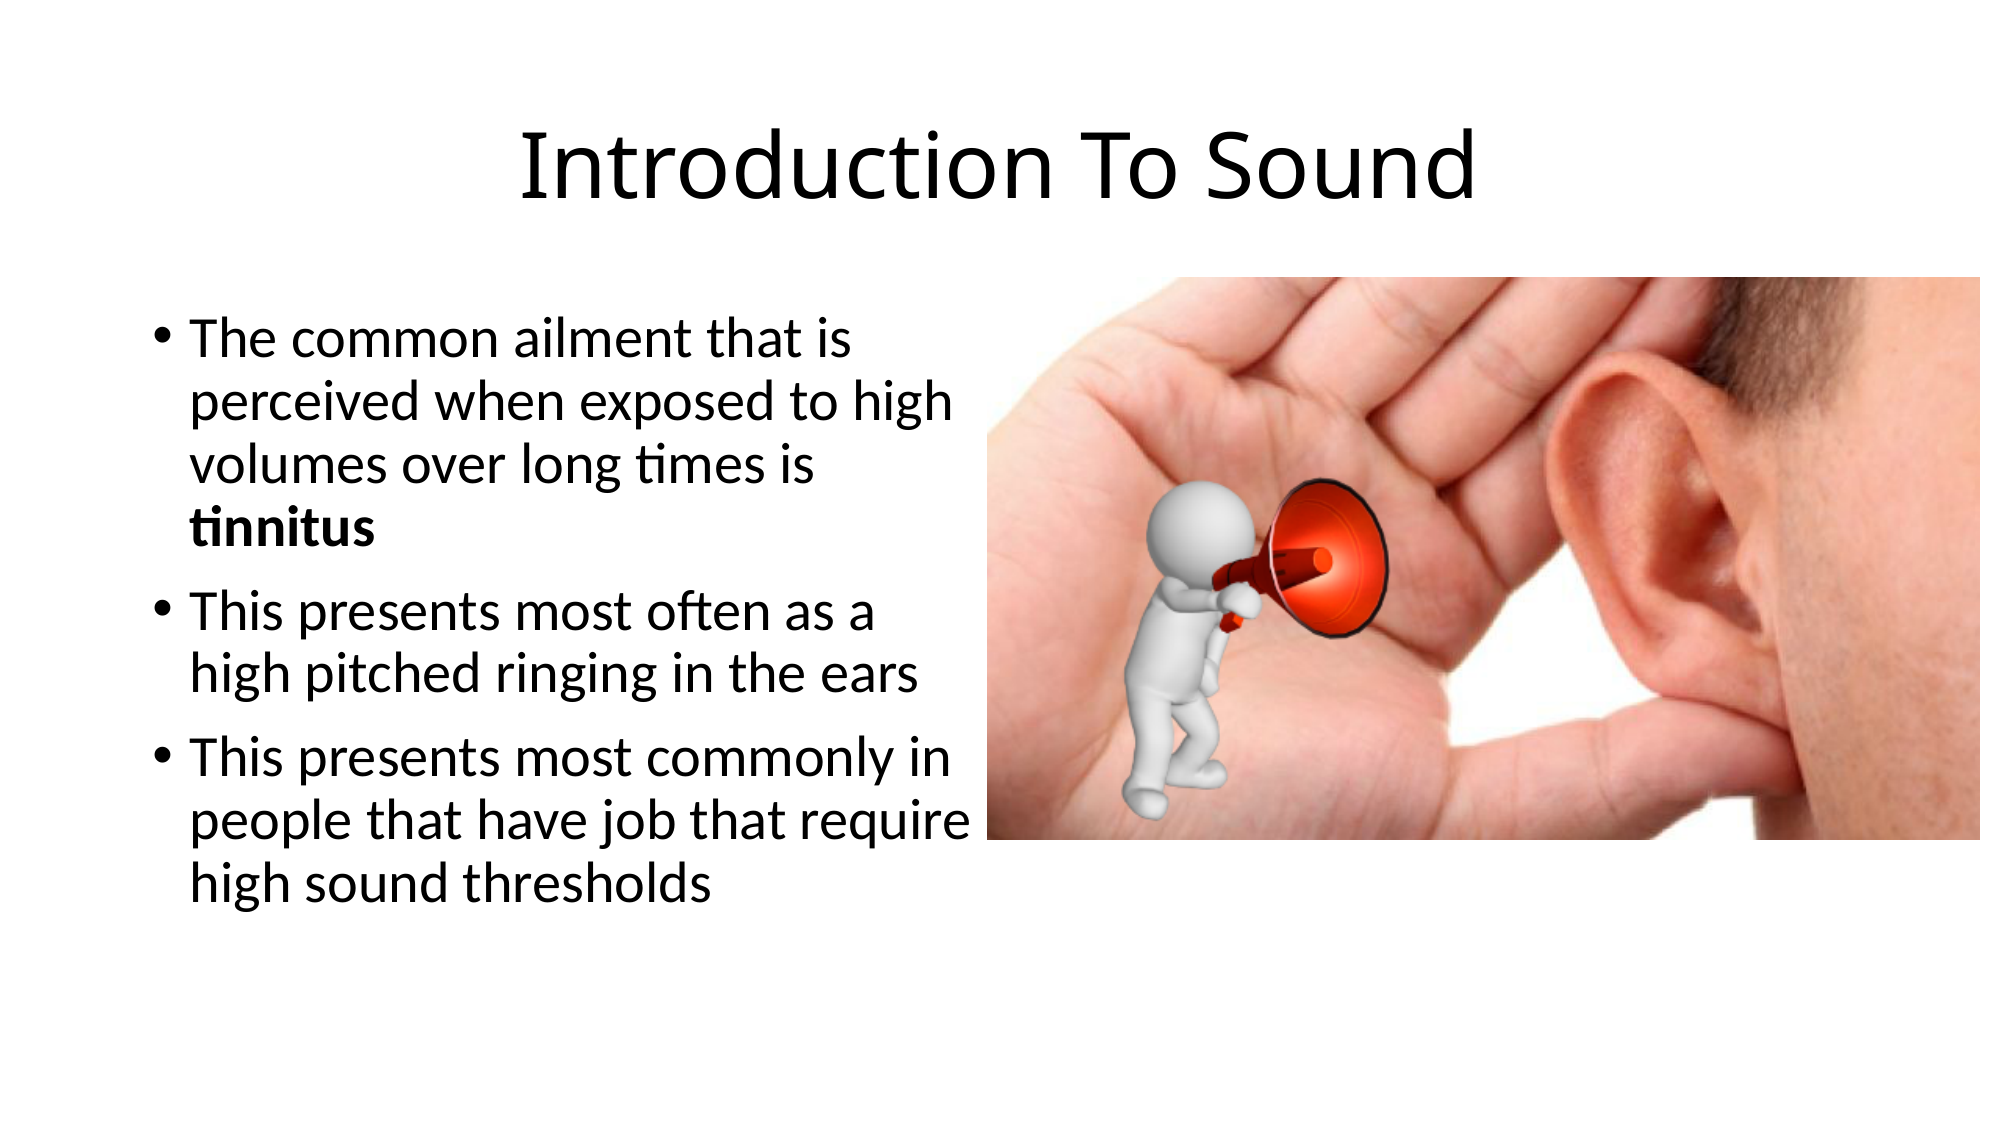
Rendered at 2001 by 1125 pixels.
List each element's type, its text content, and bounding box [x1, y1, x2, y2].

picture [987, 277, 1980, 840]
list The common ailment that is perceived when exposed to high volumes over long times is tinnitus This presents most often as a high pitched ringing in the ears This presents most commonly in people that have job that require high sound thresholds [137, 299, 988, 1014]
title Introduction To Sound [137, 59, 1863, 278]
